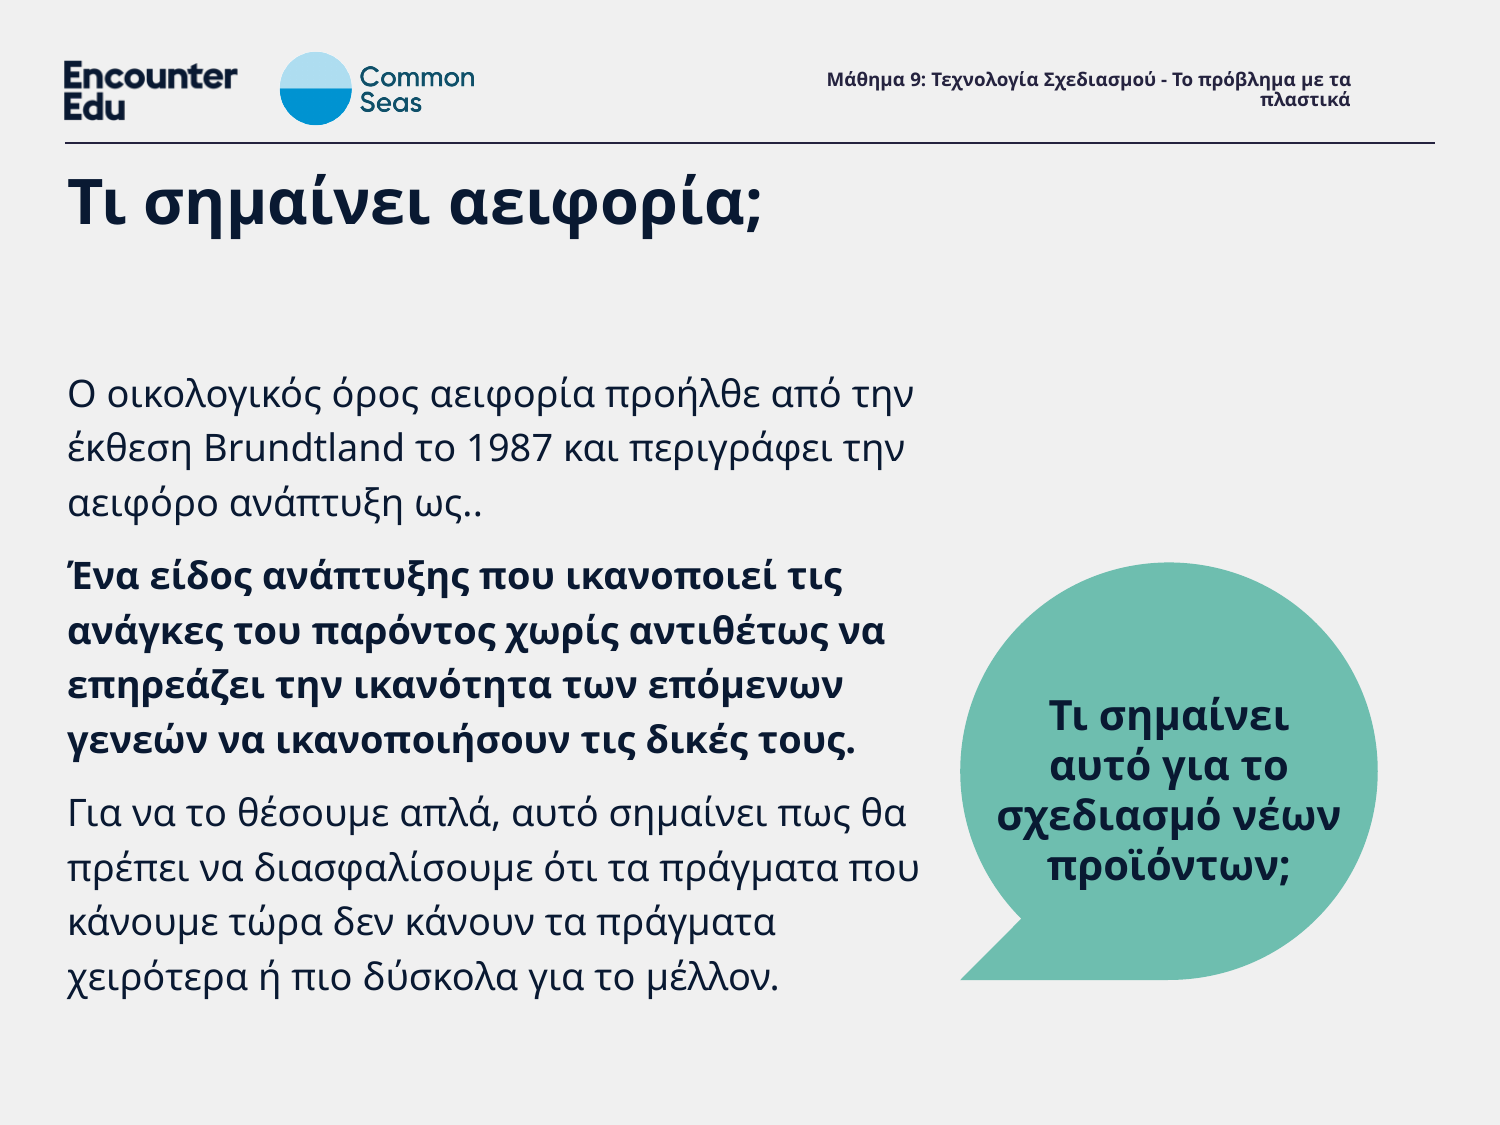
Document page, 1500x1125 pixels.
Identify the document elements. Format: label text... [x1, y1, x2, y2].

text_box Τι σημαίνει αυτό για το σχεδιασμό νέων προϊόντων; [984, 681, 1354, 897]
list Τι σημαίνει αειφορία; [59, 162, 929, 345]
picture [60, 59, 243, 122]
text_box [960, 562, 1378, 869]
list Ο οικολογικός όρος αειφορία προήλθε από την έκθεση Brundtland το 1987 και περιγράφει την αειφόρο ανάπτυξη ως.. Ένα είδος ανάπτυξης που ικανοποιεί τις ανάγκες του παρόντος χωρίς αντιθέτως να επηρεάζει την ικανότητα των επόμενων γενεών να ικανοποιήσουν τις δικές τους. Για να το θέσουμε απλά, αυτό σημαίνει πως θα πρέπει να διασφαλίσουμε ότι τα πράγματα που κάνουμε τώρα δεν κάνουν τα πράγματα χειρότερα ή πιο δύσκολα για το μέλλον. [59, 352, 930, 1095]
title Μάθημα 9: Τεχνολογία Σχεδιασμού - Το πρόβλημα με τα πλαστικά [749, 67, 1359, 114]
text_box [960, 897, 1336, 981]
picture [272, 49, 482, 128]
